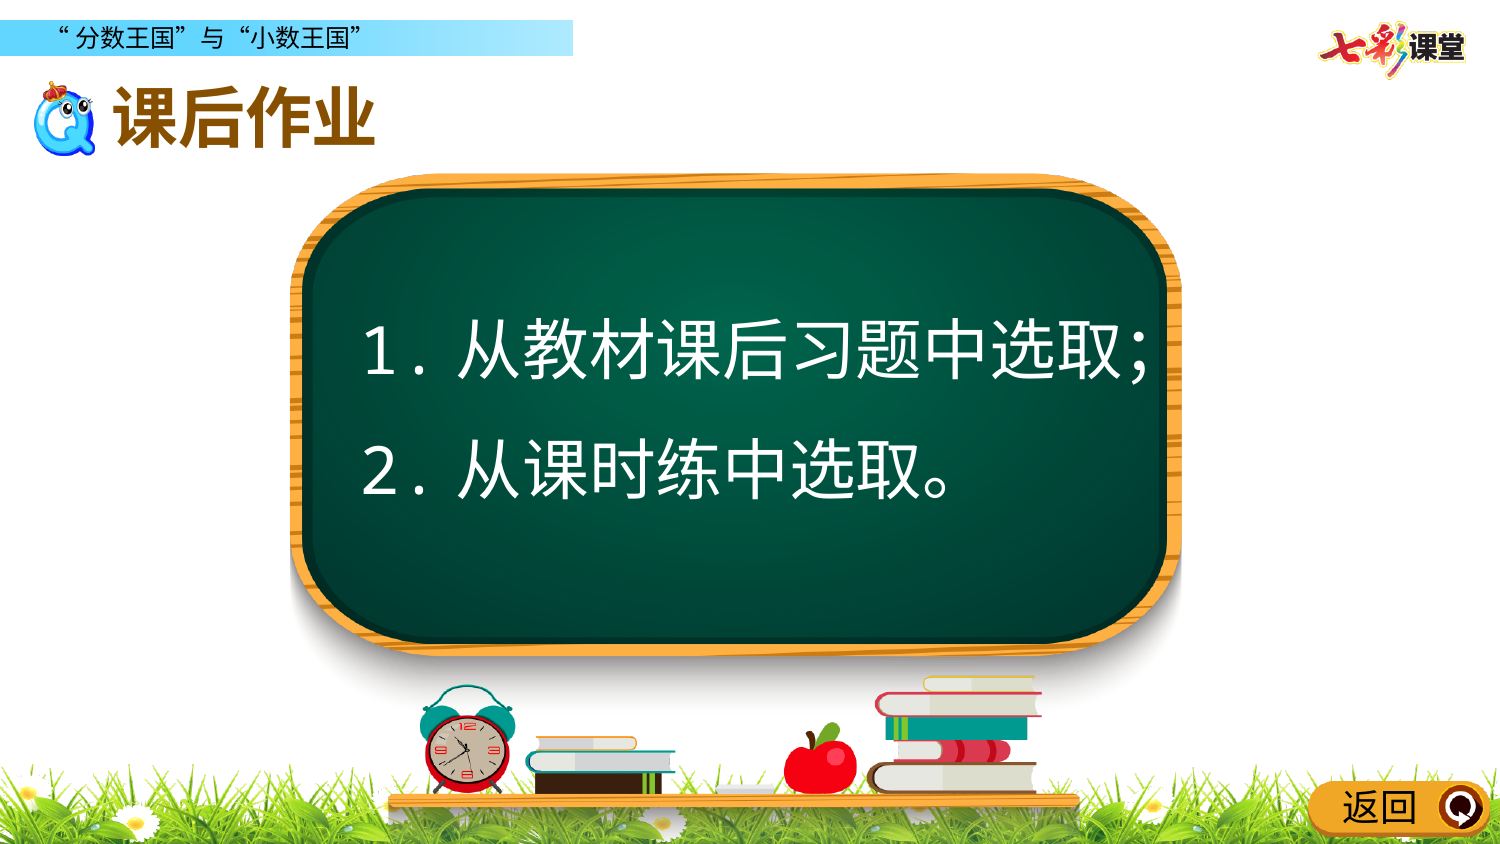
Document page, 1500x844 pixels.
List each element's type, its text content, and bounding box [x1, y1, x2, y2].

picture [34, 80, 96, 157]
picture [1316, 20, 1468, 80]
picture [0, 173, 1500, 844]
text_box 课后作业 [100, 69, 404, 161]
